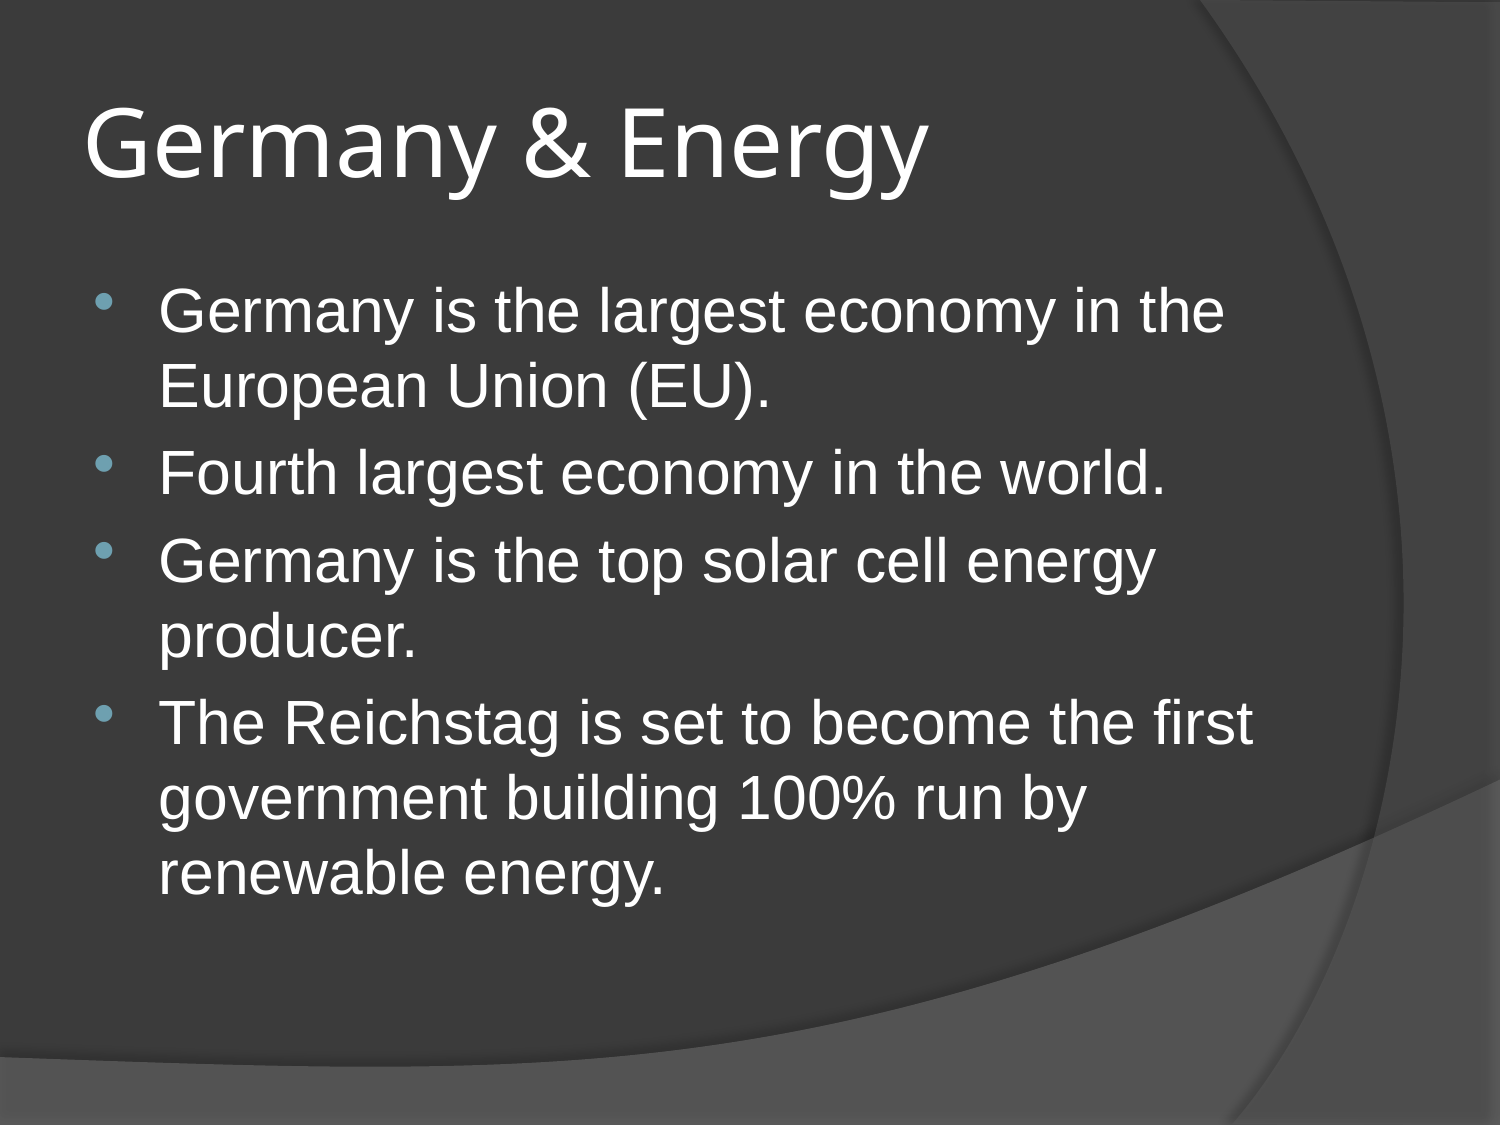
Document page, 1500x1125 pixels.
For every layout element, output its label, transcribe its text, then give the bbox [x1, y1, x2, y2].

list Germany is the largest economy in the European Union (EU). Fourth largest economy in the world. Germany is the top solar cell energy producer. The Reichstag is set to become the first government building 100% run by renewable energy. [75, 262, 1300, 1005]
title Germany & Energy [75, 45, 1300, 233]
